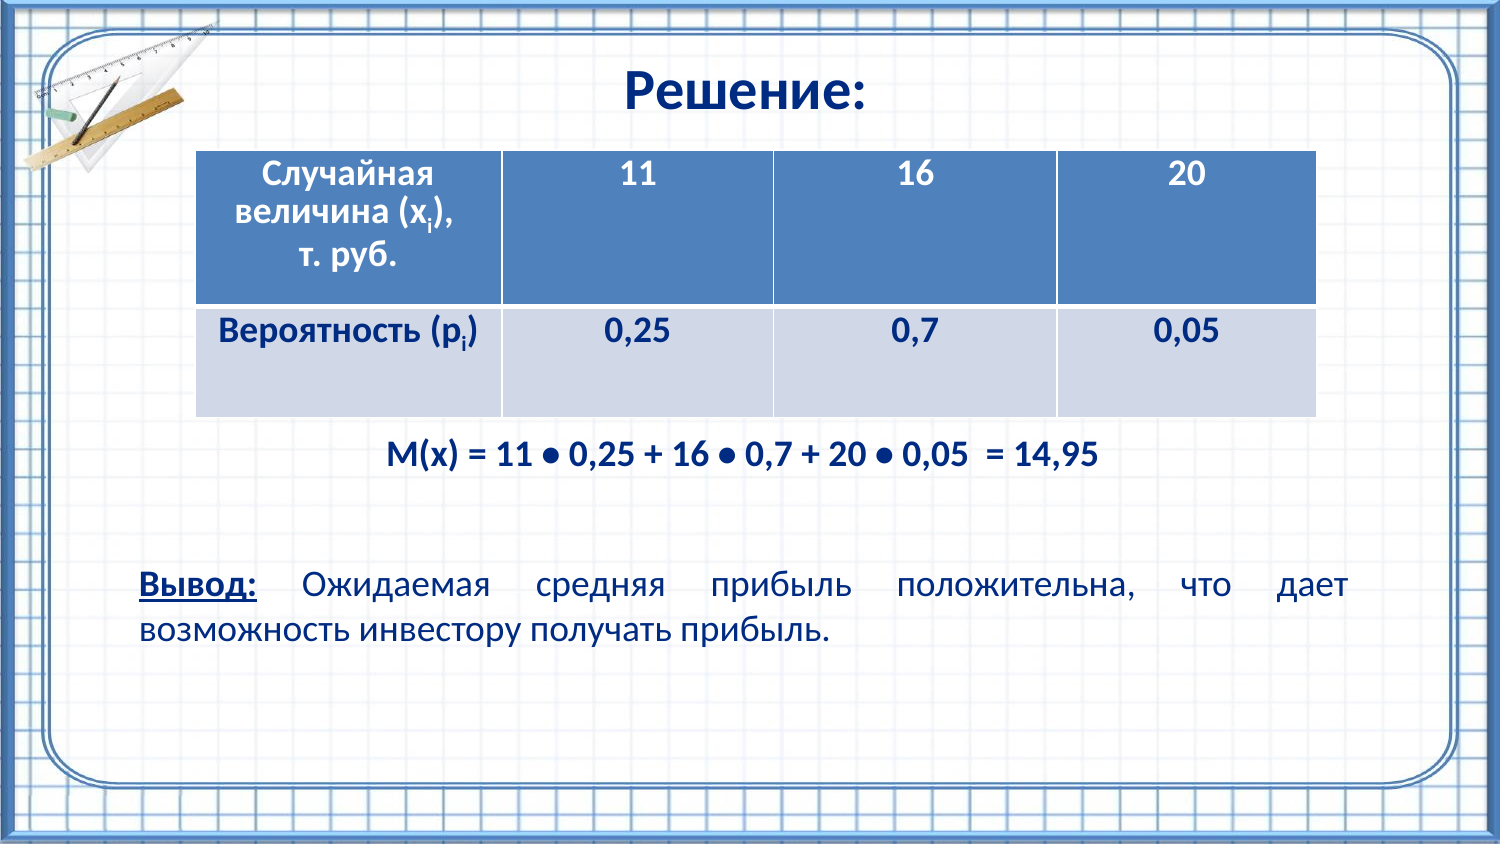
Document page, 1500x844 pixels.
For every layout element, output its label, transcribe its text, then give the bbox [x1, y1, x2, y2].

text_box М(х) = 11 • 0,25 + 16 • 0,7 + 20 • 0,05 = 14,95 [289, 421, 1196, 482]
picture [0, 0, 1500, 844]
table_cell 0,7 [774, 309, 1056, 417]
table_cell 0,25 [503, 309, 773, 417]
text_box Вывод: Ожидаемая средняя прибыль положительна, что дает возможность инвестору получать прибыль. [123, 551, 1365, 657]
table_header 16 [774, 151, 1056, 304]
table_header Случайная величина (xi), т. руб. [196, 151, 501, 304]
table_cell Вероятность (pi) [196, 309, 501, 417]
table_cell 0,05 [1058, 309, 1316, 417]
text_box Решение: [610, 43, 883, 129]
table_header 20 [1058, 151, 1316, 304]
table_header 11 [503, 151, 773, 304]
